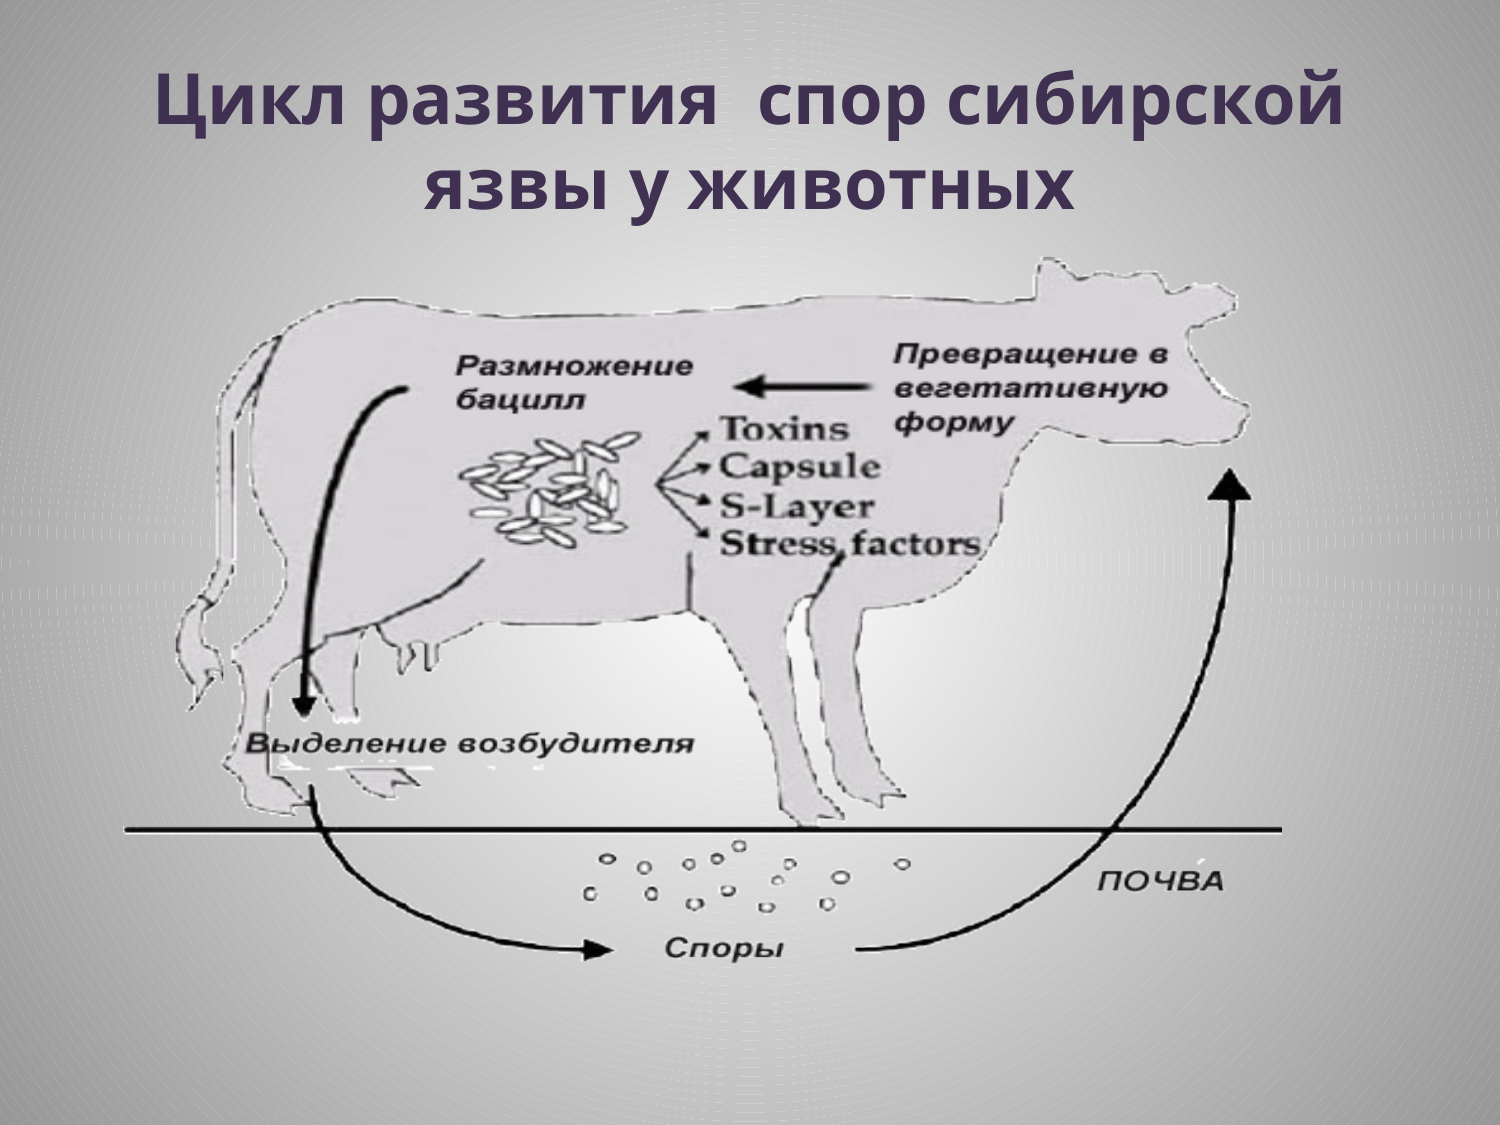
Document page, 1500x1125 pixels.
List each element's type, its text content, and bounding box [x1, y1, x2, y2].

title Цикл развития спор сибирской язвы у животных [75, 45, 1425, 233]
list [123, 255, 1282, 977]
